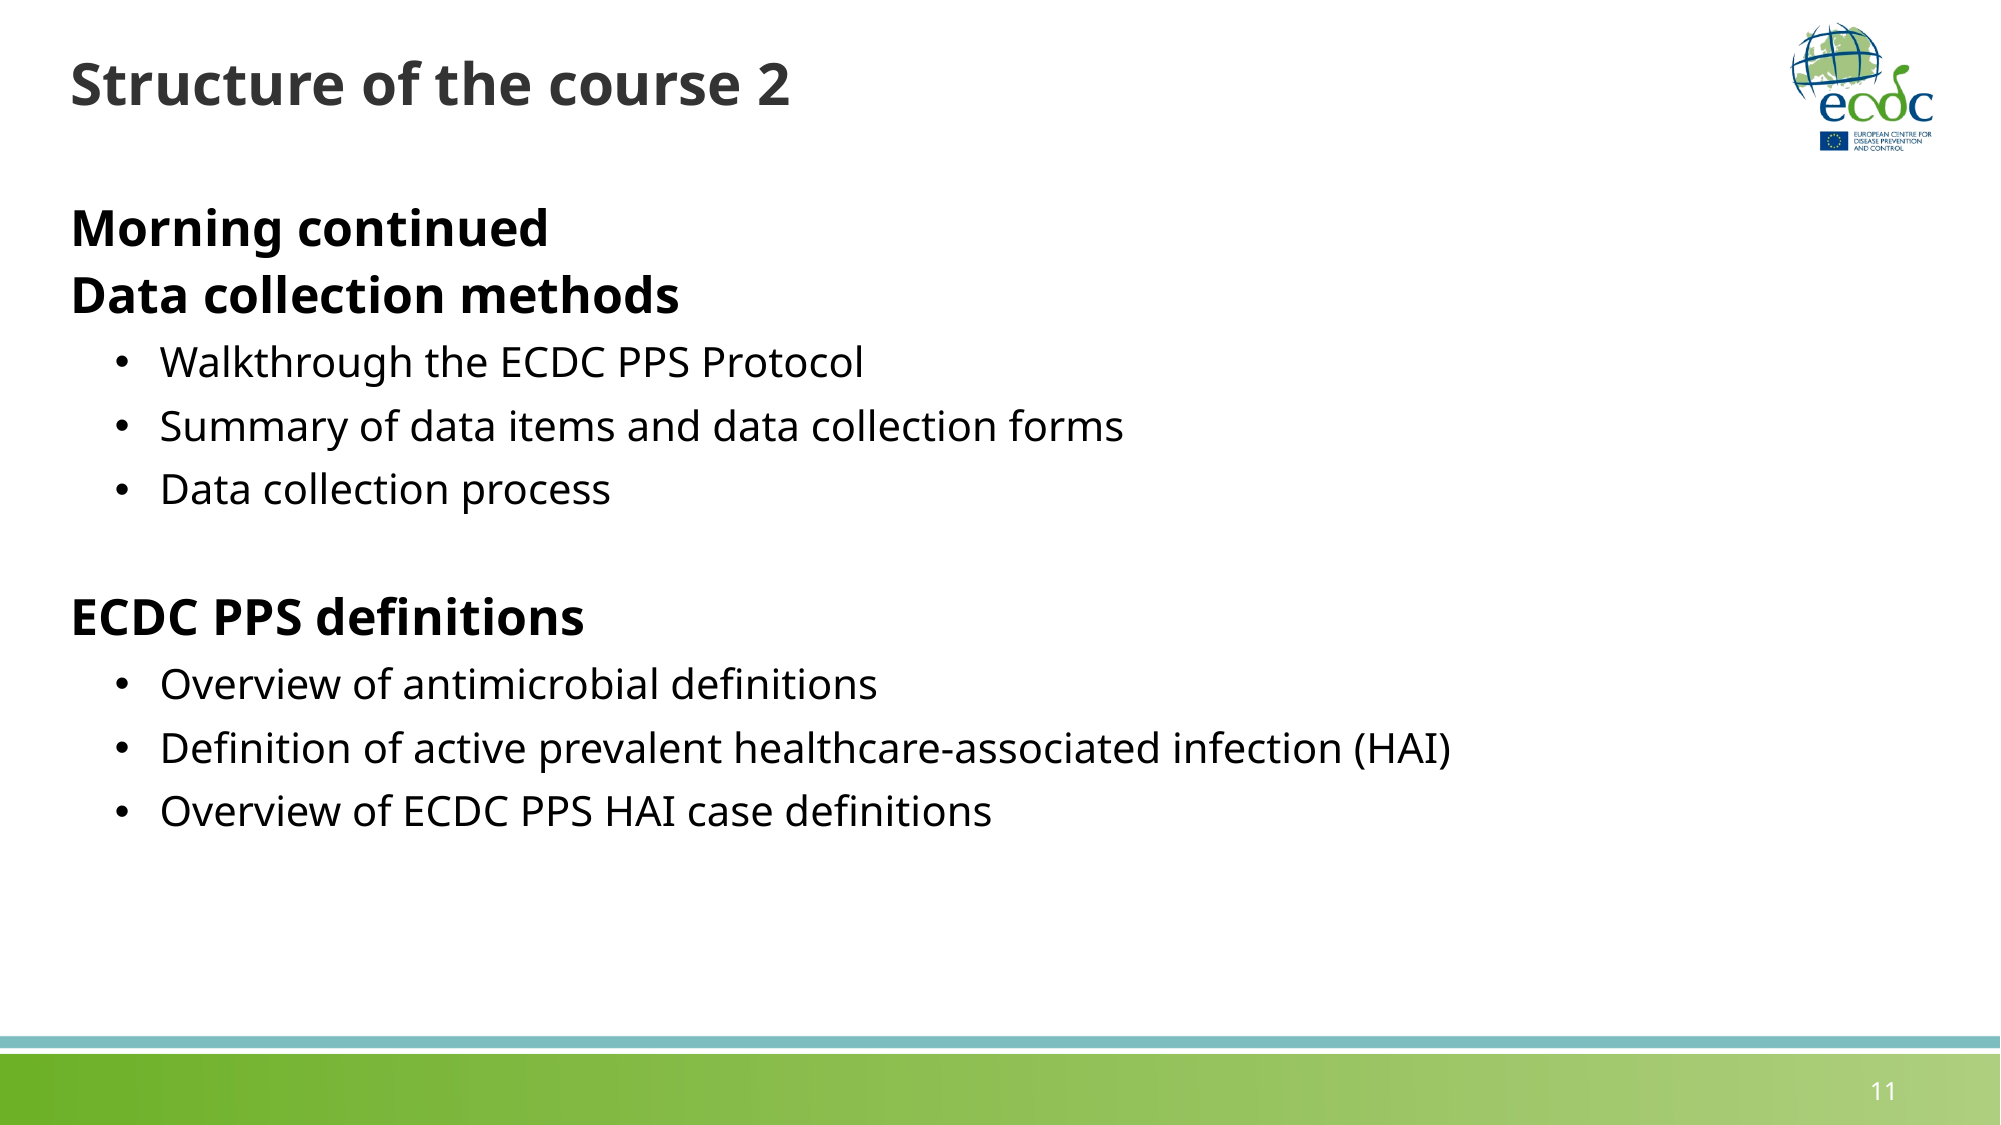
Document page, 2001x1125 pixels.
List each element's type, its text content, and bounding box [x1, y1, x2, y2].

picture [0, 0, 2000, 1125]
title Structure of the course 2 [70, 54, 1764, 186]
list Morning continued Data collection methods Walkthrough the ECDC PPS Protocol Summary of data items and data collection forms Data collection process ECDC PPS definitions Overview of antimicrobial definitions Definition of active prevalent healthcare-associated infection (HAI) Overview of ECDC PPS HAI case definitions [70, 207, 1936, 1025]
slide_number 11 [1494, 1062, 1914, 1123]
